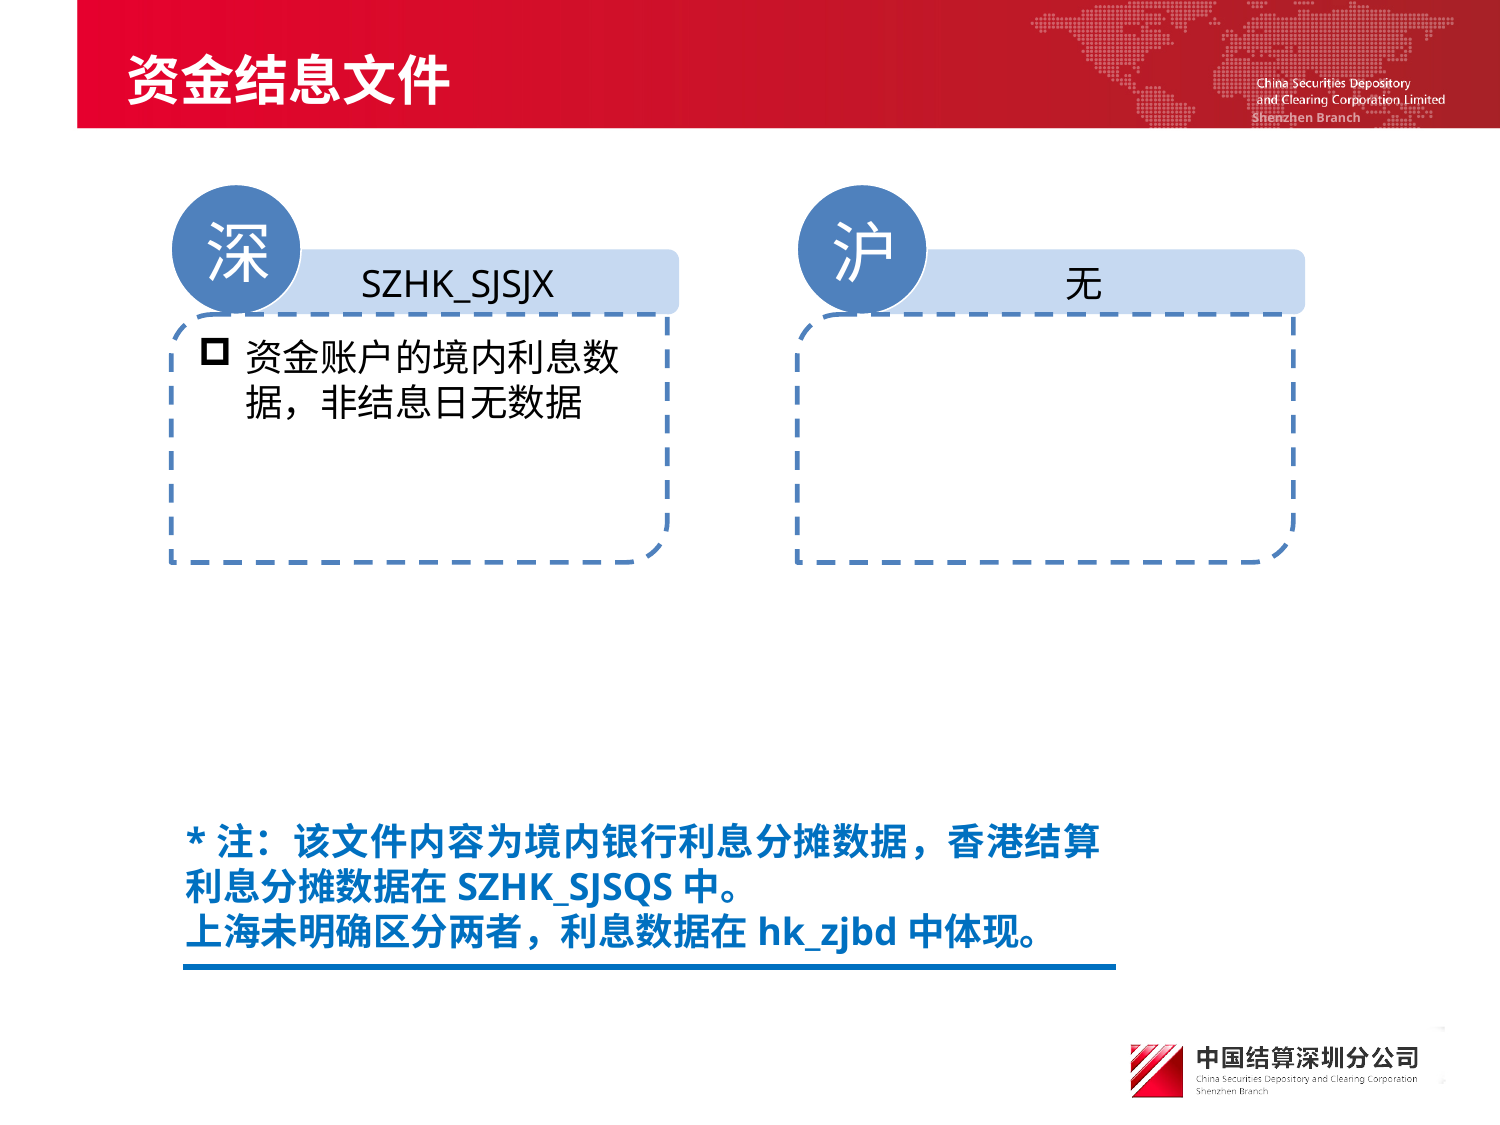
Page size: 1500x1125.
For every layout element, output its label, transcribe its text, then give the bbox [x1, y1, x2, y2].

text_box *注：该文件内容为境内银行利息分摊数据，香港结算利息分摊数据在SZHK_SJSQS中。 上海未明确区分两者，利息数据在hk_zjbd中体现。 [171, 810, 1117, 961]
picture [0, 0, 1500, 1125]
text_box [170, 184, 1306, 563]
title 资金结息文件 [110, 31, 1495, 119]
